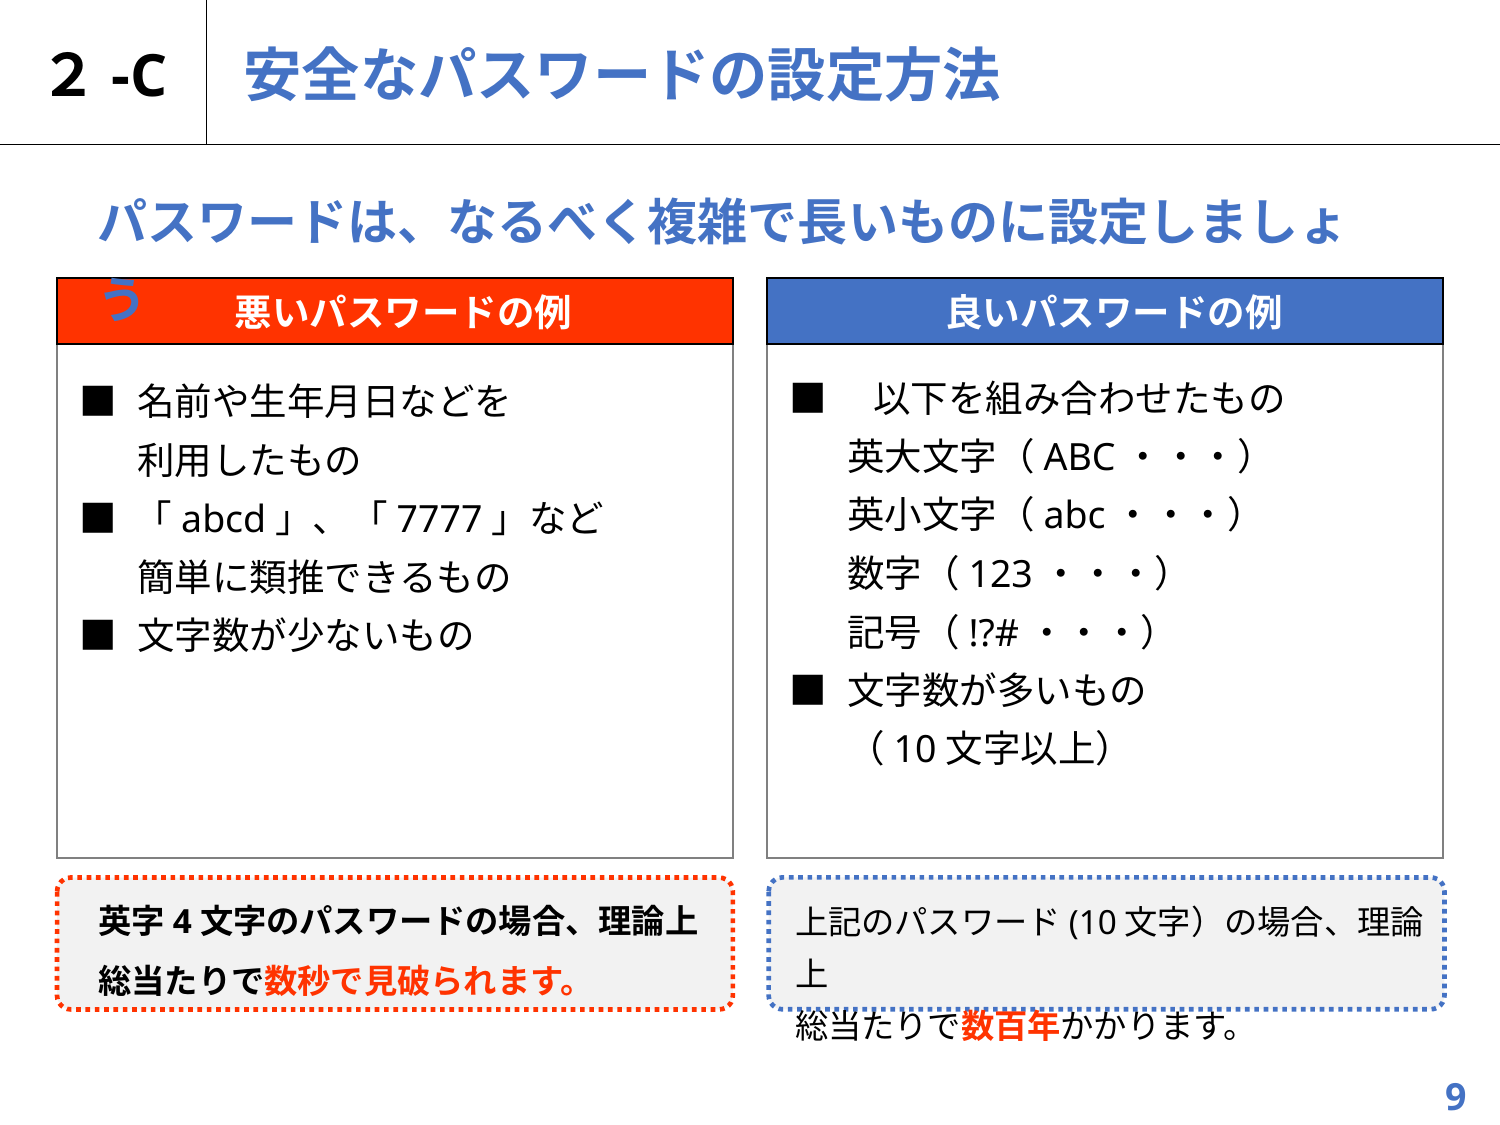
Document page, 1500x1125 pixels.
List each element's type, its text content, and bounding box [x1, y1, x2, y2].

text_box 上記のパスワード(10文字）の場合、理論上 総当たりで数百年かかります。 [779, 881, 1445, 1010]
text_box ■ 名前や生年月日などを 利用したもの ■ 「abcd」、「7777」など 簡単に類推できるもの ■ 文字数が少ないもの [64, 356, 716, 725]
text_box 9 [1411, 1065, 1500, 1125]
title 安全なパスワードの設定方法 [228, 0, 1472, 116]
text_box [767, 876, 1441, 1011]
text_box 悪いパスワードの例 [56, 277, 734, 345]
text_box [56, 876, 734, 1011]
text_box ２-C [0, 0, 207, 147]
text_box [766, 345, 1444, 859]
text_box [56, 345, 734, 859]
text_box パスワードは、なるべく複雑で長いものに設定しましょう [82, 165, 1377, 307]
text_box 英字4文字のパスワードの場合、理論上 総当たりで数秒で見破られます。 [83, 893, 715, 1008]
text_box ■ 以下を組み合わせたもの 英大文字（ABC・・・） 英小文字（abc・・・） 数字（123・・・） 記号（!?#・・・） ■ 文字数が多いもの （10文字以上） [774, 353, 1389, 721]
text_box 良いパスワードの例 [766, 277, 1444, 345]
